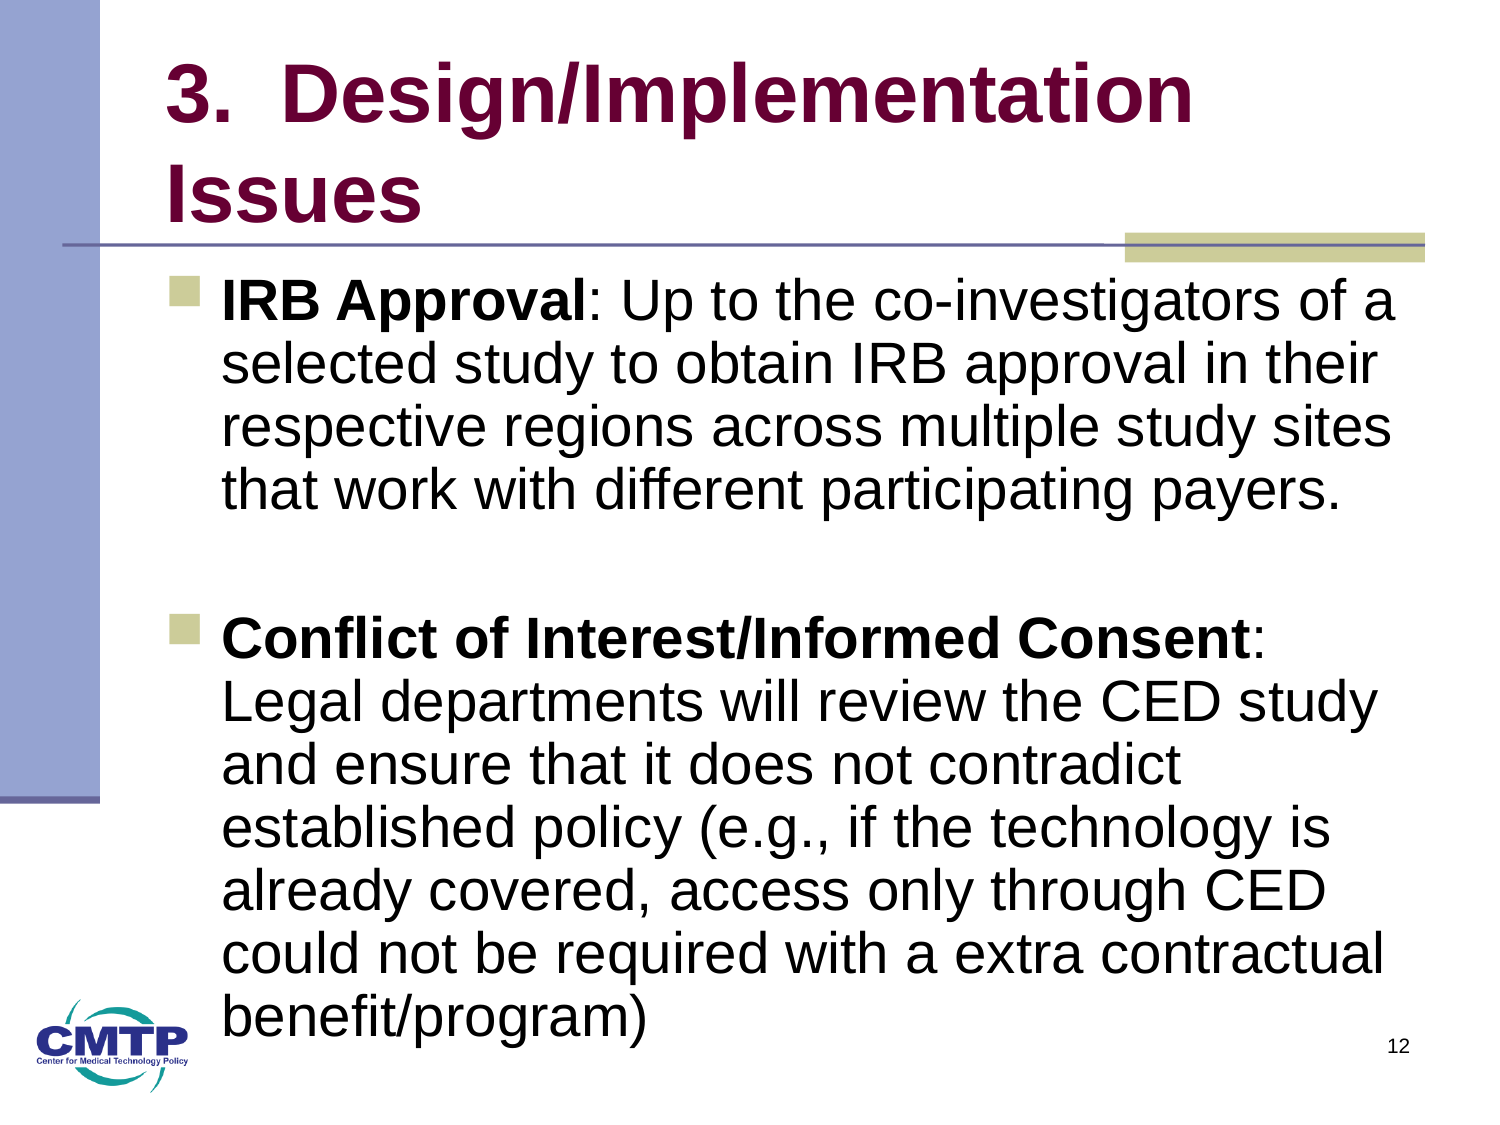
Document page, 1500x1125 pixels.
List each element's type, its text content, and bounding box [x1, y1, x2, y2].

picture [34, 999, 188, 1093]
slide_number 12 [1112, 1024, 1426, 1101]
title 3. Design/Implementation Issues [149, 45, 1426, 234]
list IRB Approval: Up to the co-investigators of a selected study to obtain IRB approval in their respective regions across multiple study sites that work with different participating payers. Conflict of Interest/Informed Consent: Legal departments will review the CED study and ensure that it does not contradict established policy (e.g., if the technology is already covered, access only through CED could not be required with a extra contractual benefit/program) [149, 262, 1426, 1006]
